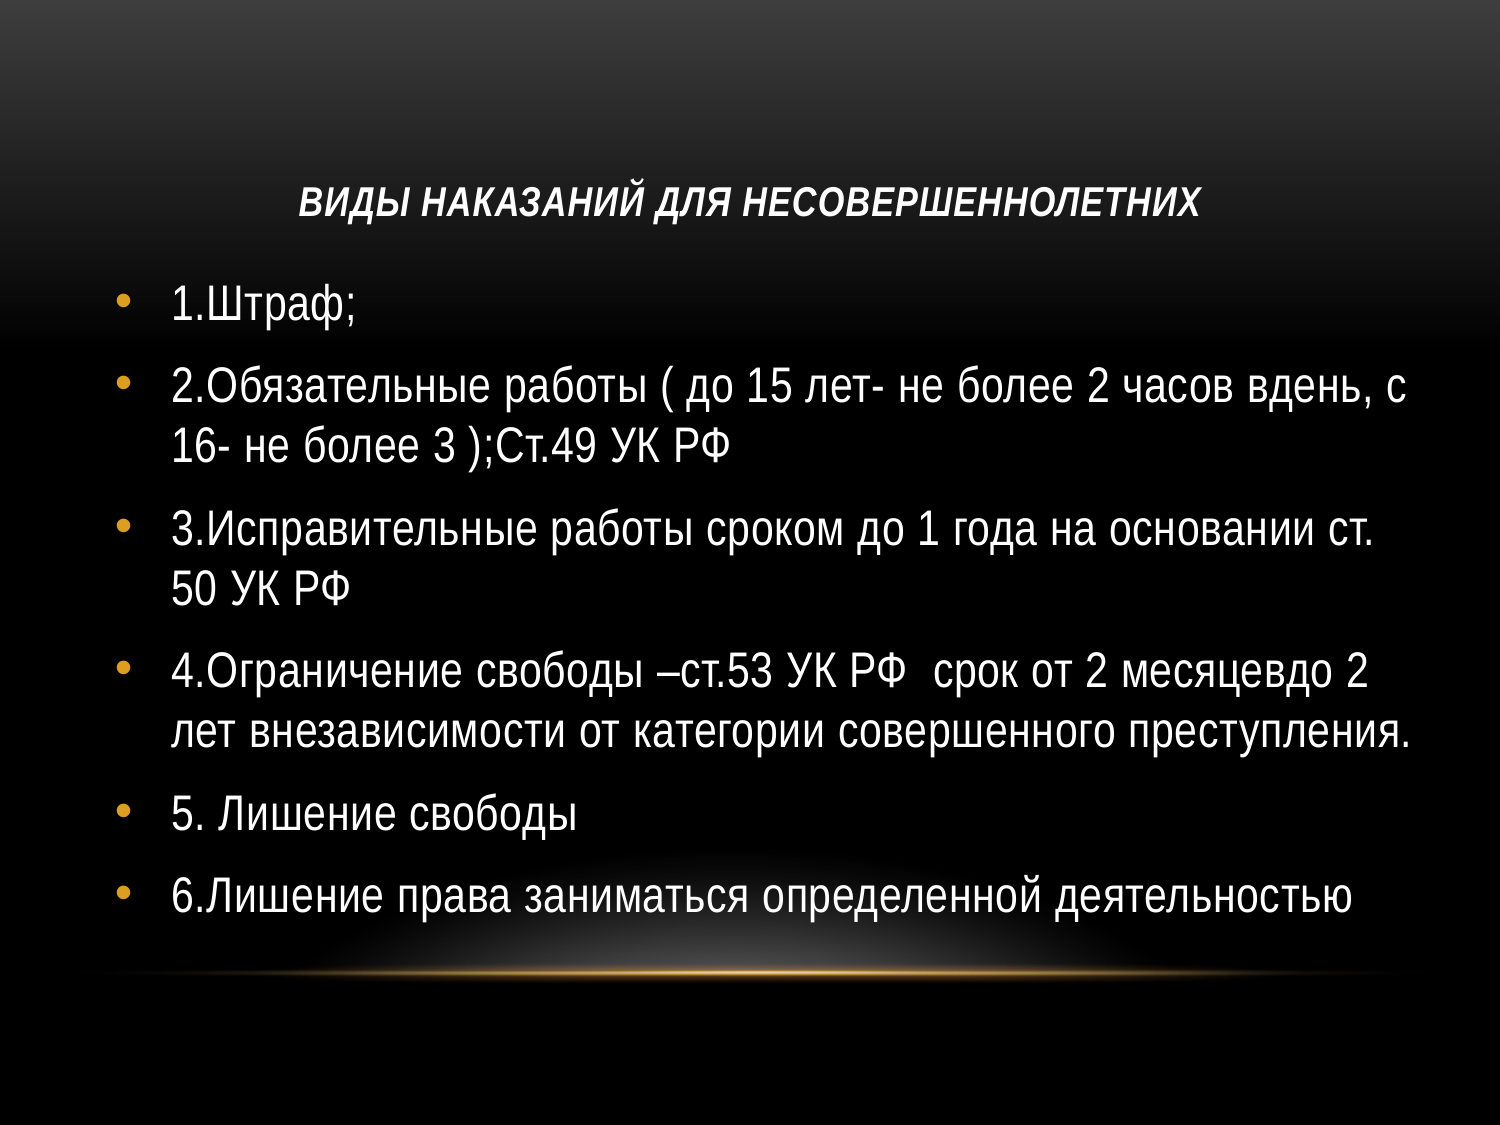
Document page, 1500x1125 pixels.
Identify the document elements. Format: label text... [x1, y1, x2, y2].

list 1.Штраф; 2.Обязательные работы ( до 15 лет- не более 2 часов вдень, с 16- не более 3 );Ст.49 УК РФ 3.Исправительные работы сроком до 1 года на основании ст. 50 УК РФ 4.Ограничение свободы –ст.53 УК РФ срок от 2 месяцевдо 2 лет внезависимости от категории совершенного преступления. 5. Лишение свободы 6.Лишение права заниматься определенной деятельностью [99, 262, 1447, 938]
title Виды наказаний для несовершеннолетних [99, 45, 1400, 233]
picture [0, 0, 1500, 1125]
